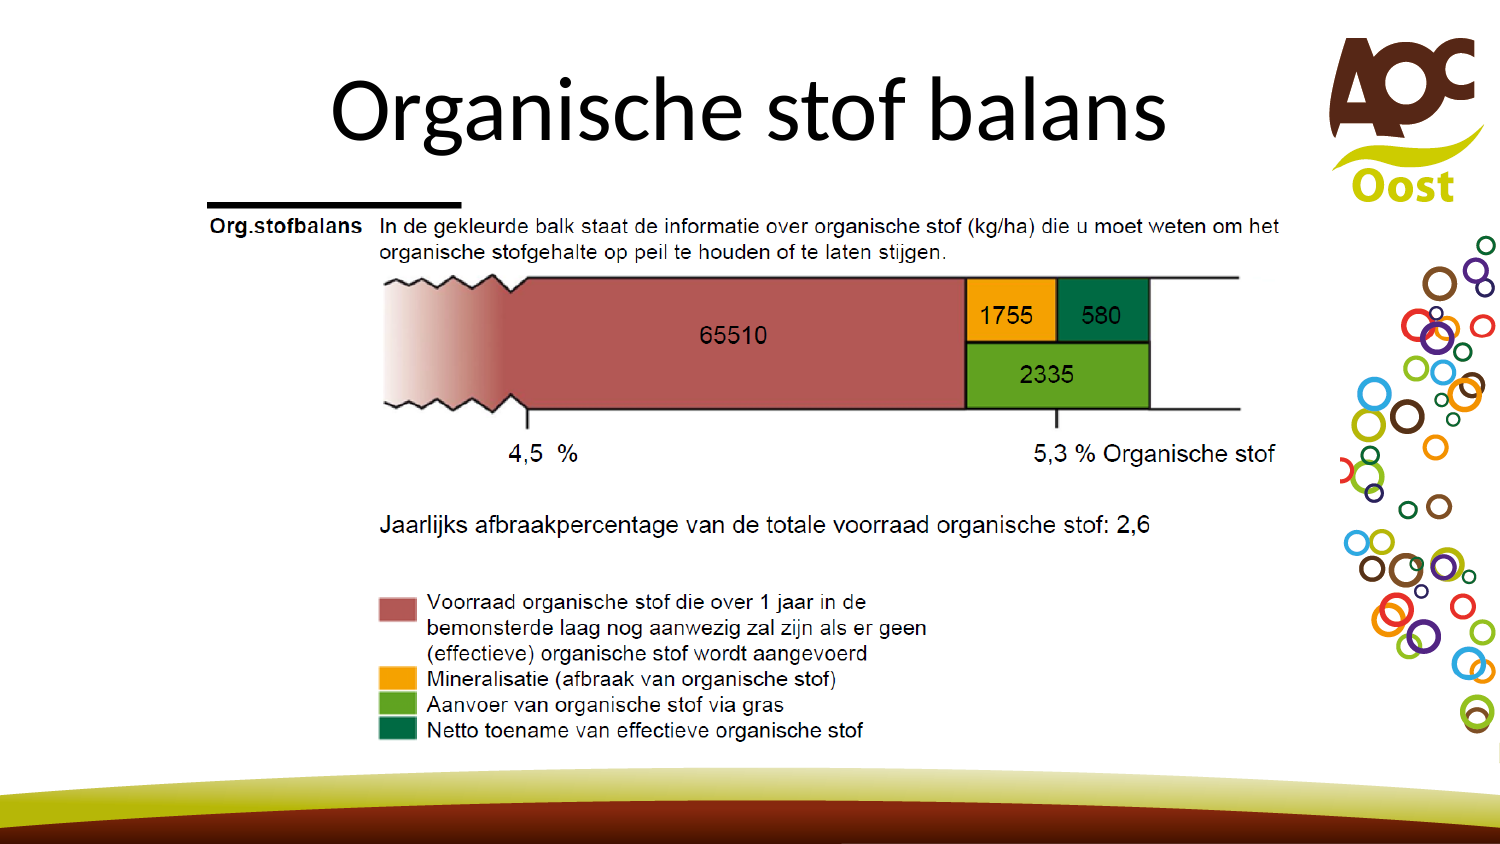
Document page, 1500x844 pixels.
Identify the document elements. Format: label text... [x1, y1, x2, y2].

title Organische stof balans [75, 33, 1425, 175]
picture [0, 0, 1500, 844]
